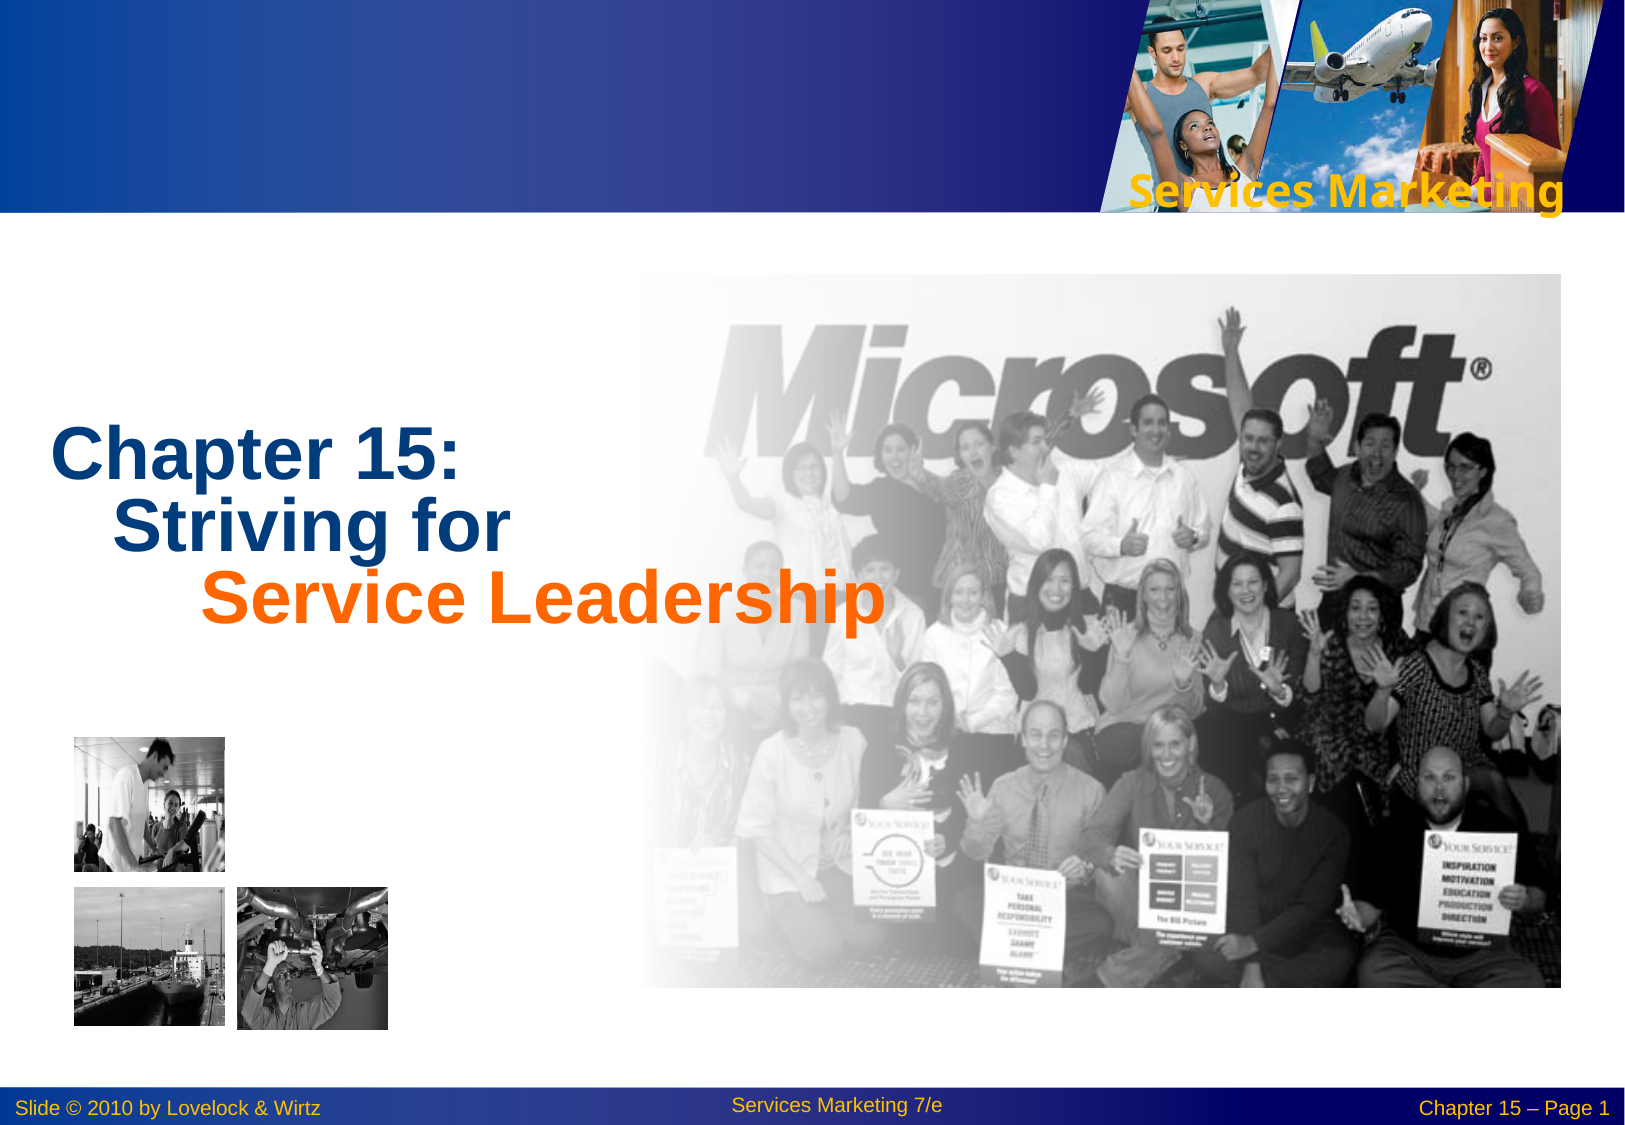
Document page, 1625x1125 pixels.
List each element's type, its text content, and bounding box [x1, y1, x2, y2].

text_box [74, 737, 388, 1030]
picture [1546, 187, 1556, 202]
picture [1162, 186, 1172, 192]
picture [1100, 0, 1604, 213]
picture [636, 274, 1561, 988]
text_box Chapter 15: Striving for Service Leadership [35, 414, 631, 646]
